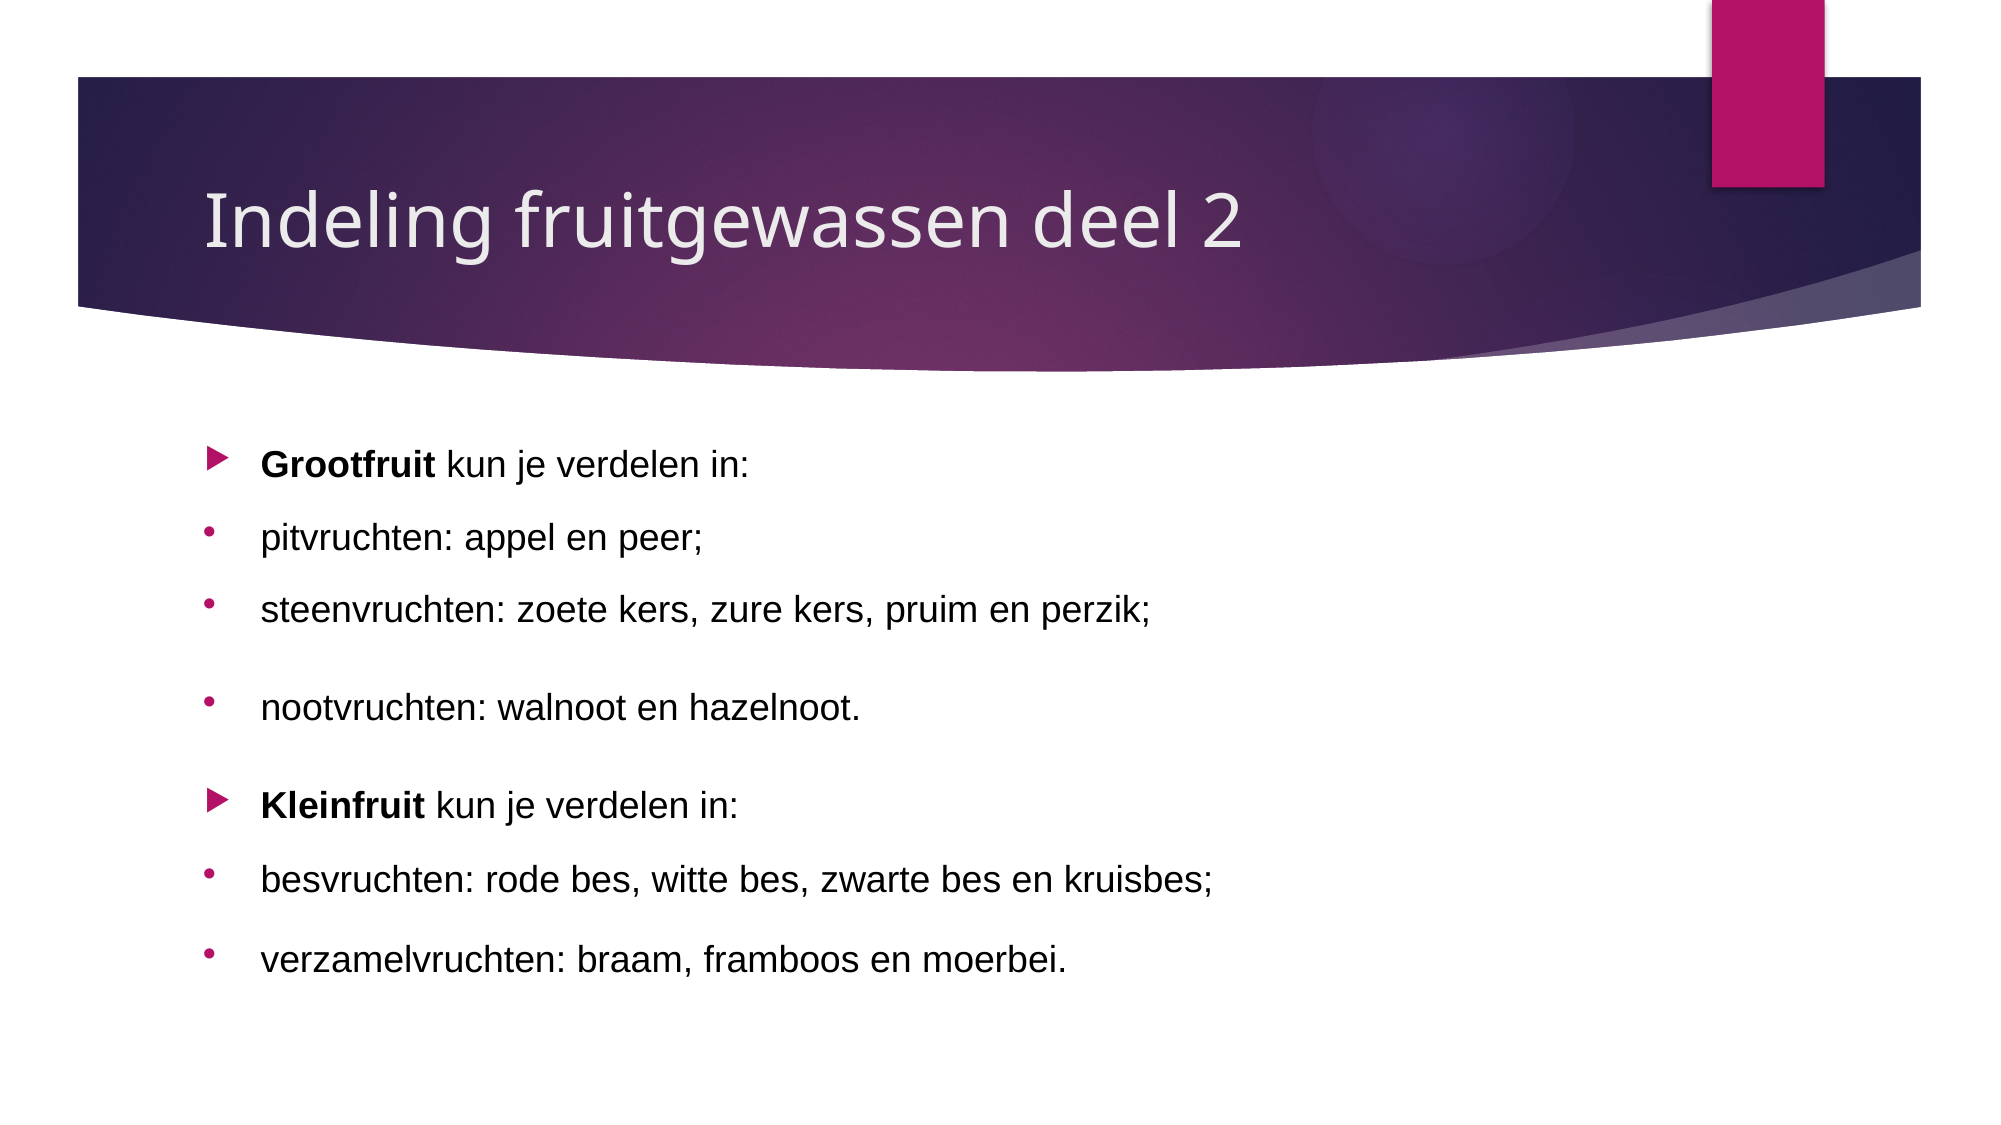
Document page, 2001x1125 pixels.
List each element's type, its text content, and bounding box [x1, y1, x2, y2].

list Grootfruit kun je verdelen in: pitvruchten: appel en peer; steenvruchten: zoete kers, zure kers, pruim en perzik; nootvruchten: walnoot en hazelnoot. Kleinfruit kun je verdelen in: besvruchten: rode bes, witte bes, zwarte bes en kruisbes; verzamelvruchten: braam, framboos en moerbei. [189, 427, 1638, 988]
title Indeling fruitgewassen deel 2 [189, 159, 1627, 276]
